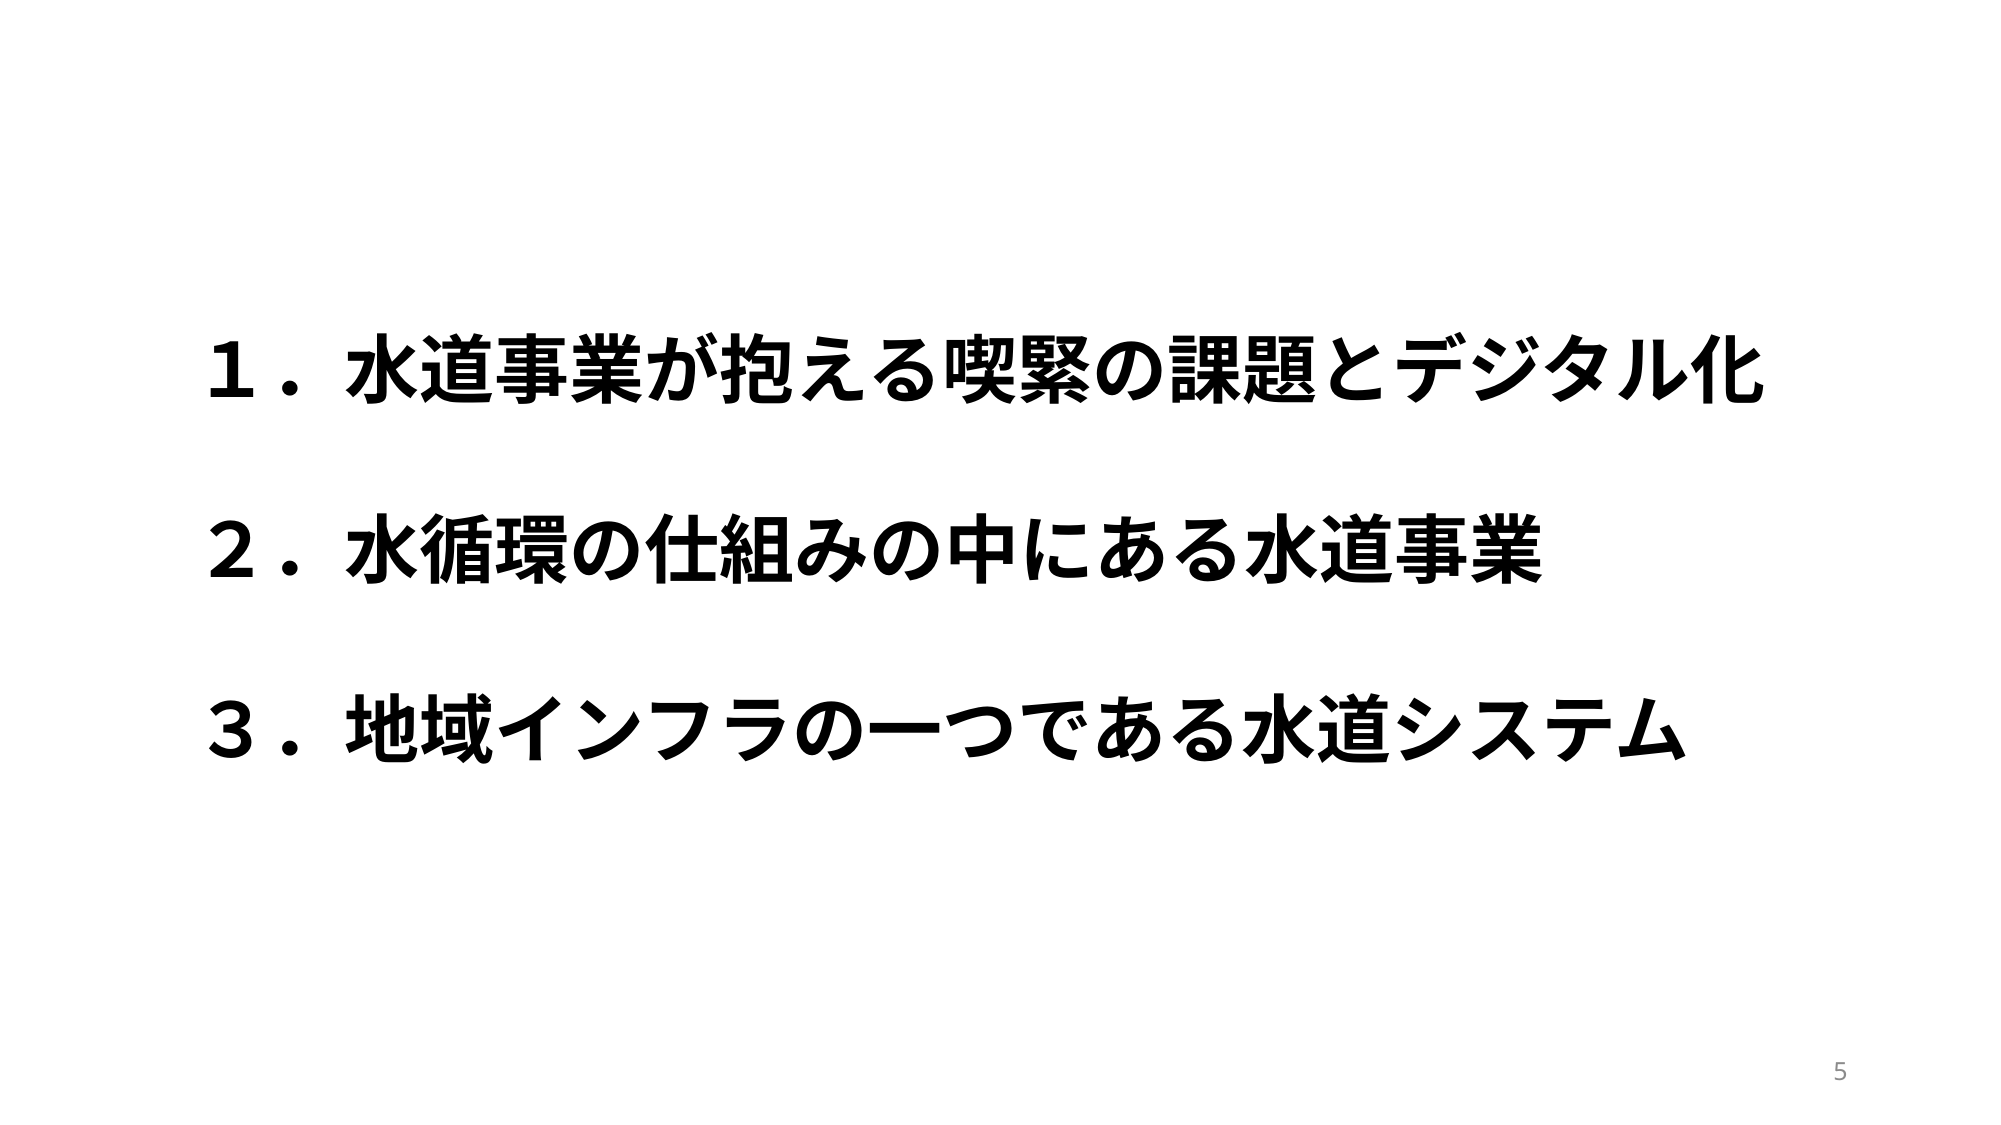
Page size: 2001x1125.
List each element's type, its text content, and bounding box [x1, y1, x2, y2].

slide_number 5 [1412, 1042, 1863, 1103]
text_box １．水道事業が抱える喫緊の課題とデジタル化 ２．水循環の仕組みの中にある水道事業 ３．地域インフラの一つである水道システム [179, 315, 1820, 781]
